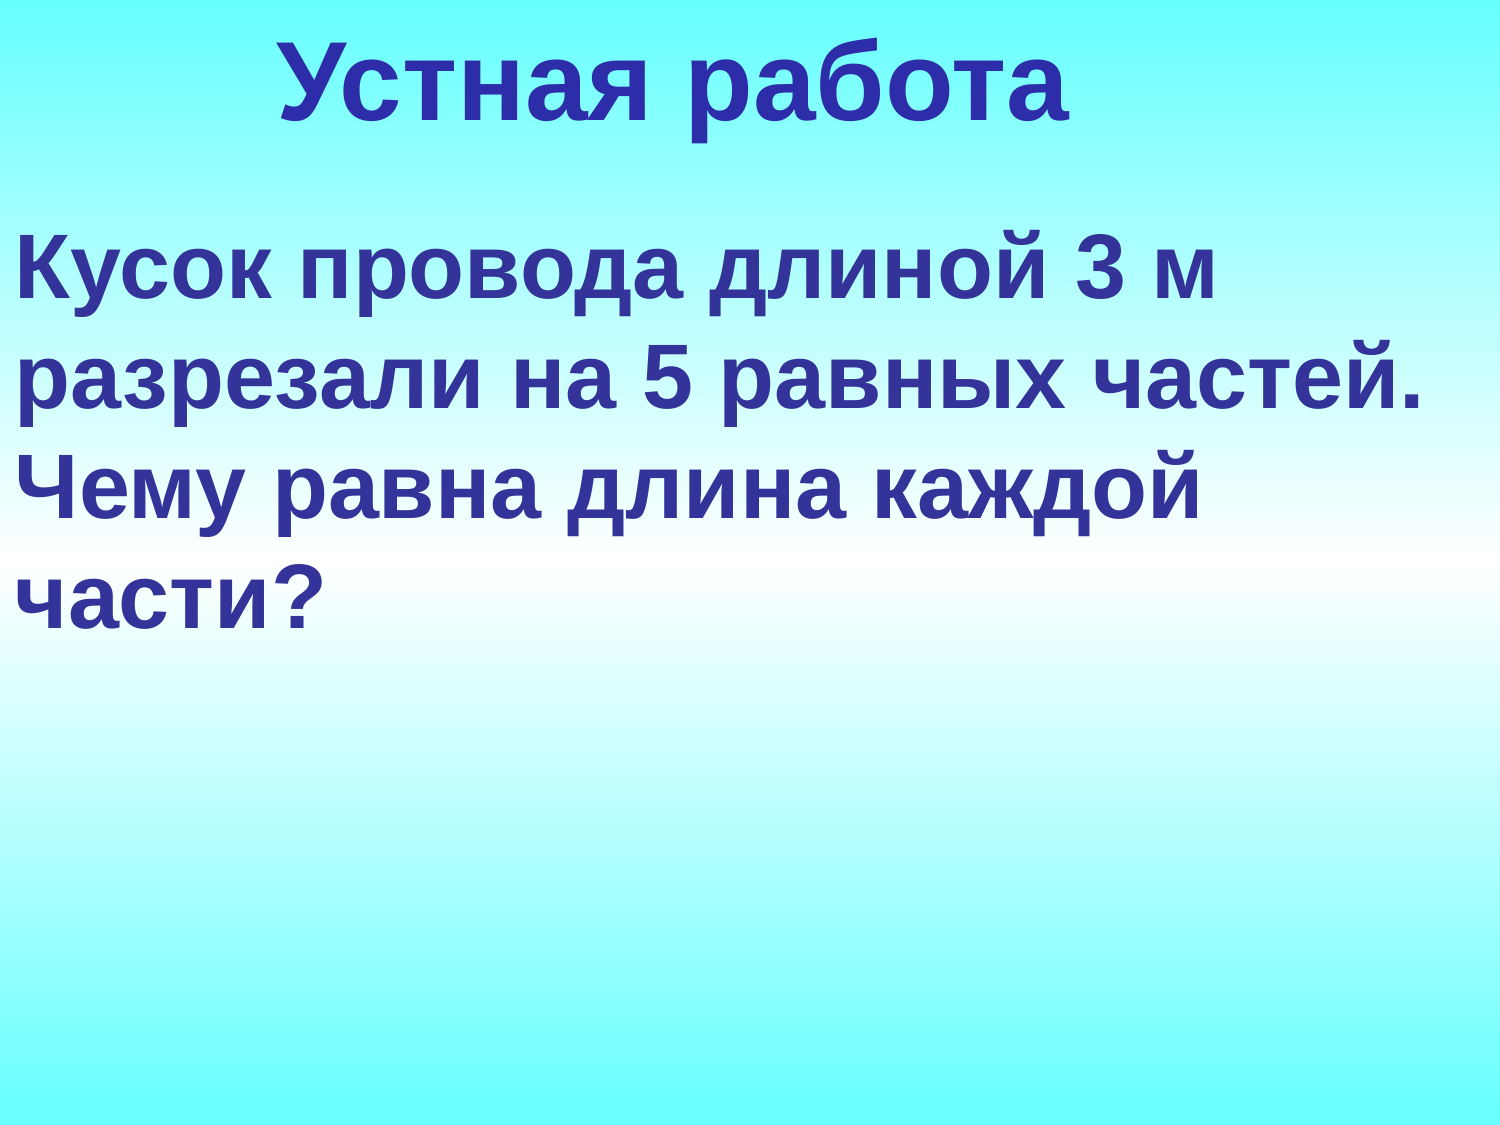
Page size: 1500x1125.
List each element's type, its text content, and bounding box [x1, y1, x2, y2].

text_box Кусок провода длиной 3 м разрезали на 5 равных частей. Чему равна длина каждой части? [0, 199, 1500, 654]
text_box Устная работа [261, 0, 1085, 150]
